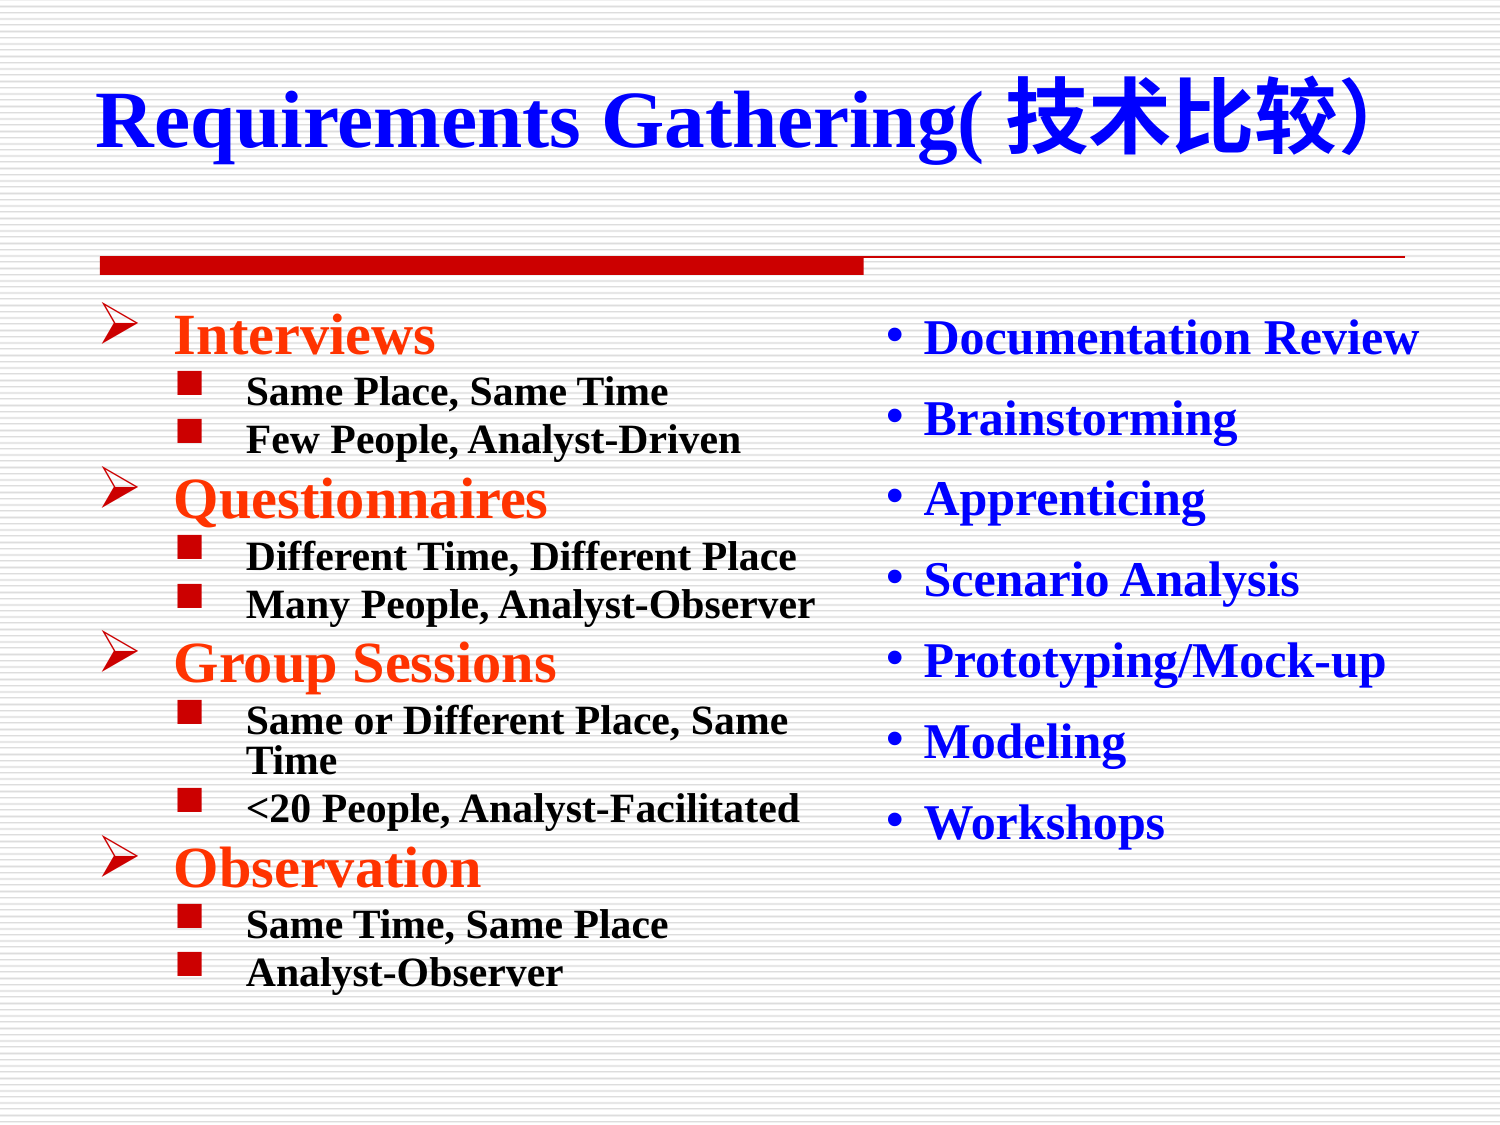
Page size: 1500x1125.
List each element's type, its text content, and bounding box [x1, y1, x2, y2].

text_box Documentation Review Brainstorming Apprenticing Scenario Analysis Prototyping/Mock-up Modeling Workshops [871, 296, 1481, 857]
text_box Interviews Same Place, Same Time Few People, Analyst-Driven Questionnaires Different Time, Different Place Many People, Analyst-Observer Group Sessions Same or Different Place, Same Time <20 People, Analyst-Facilitated Observation Same Time, Same Place Analyst-Observer [82, 302, 897, 1043]
picture [0, 0, 1500, 1125]
text_box Requirements Gathering(技术比较） [85, 60, 1437, 169]
